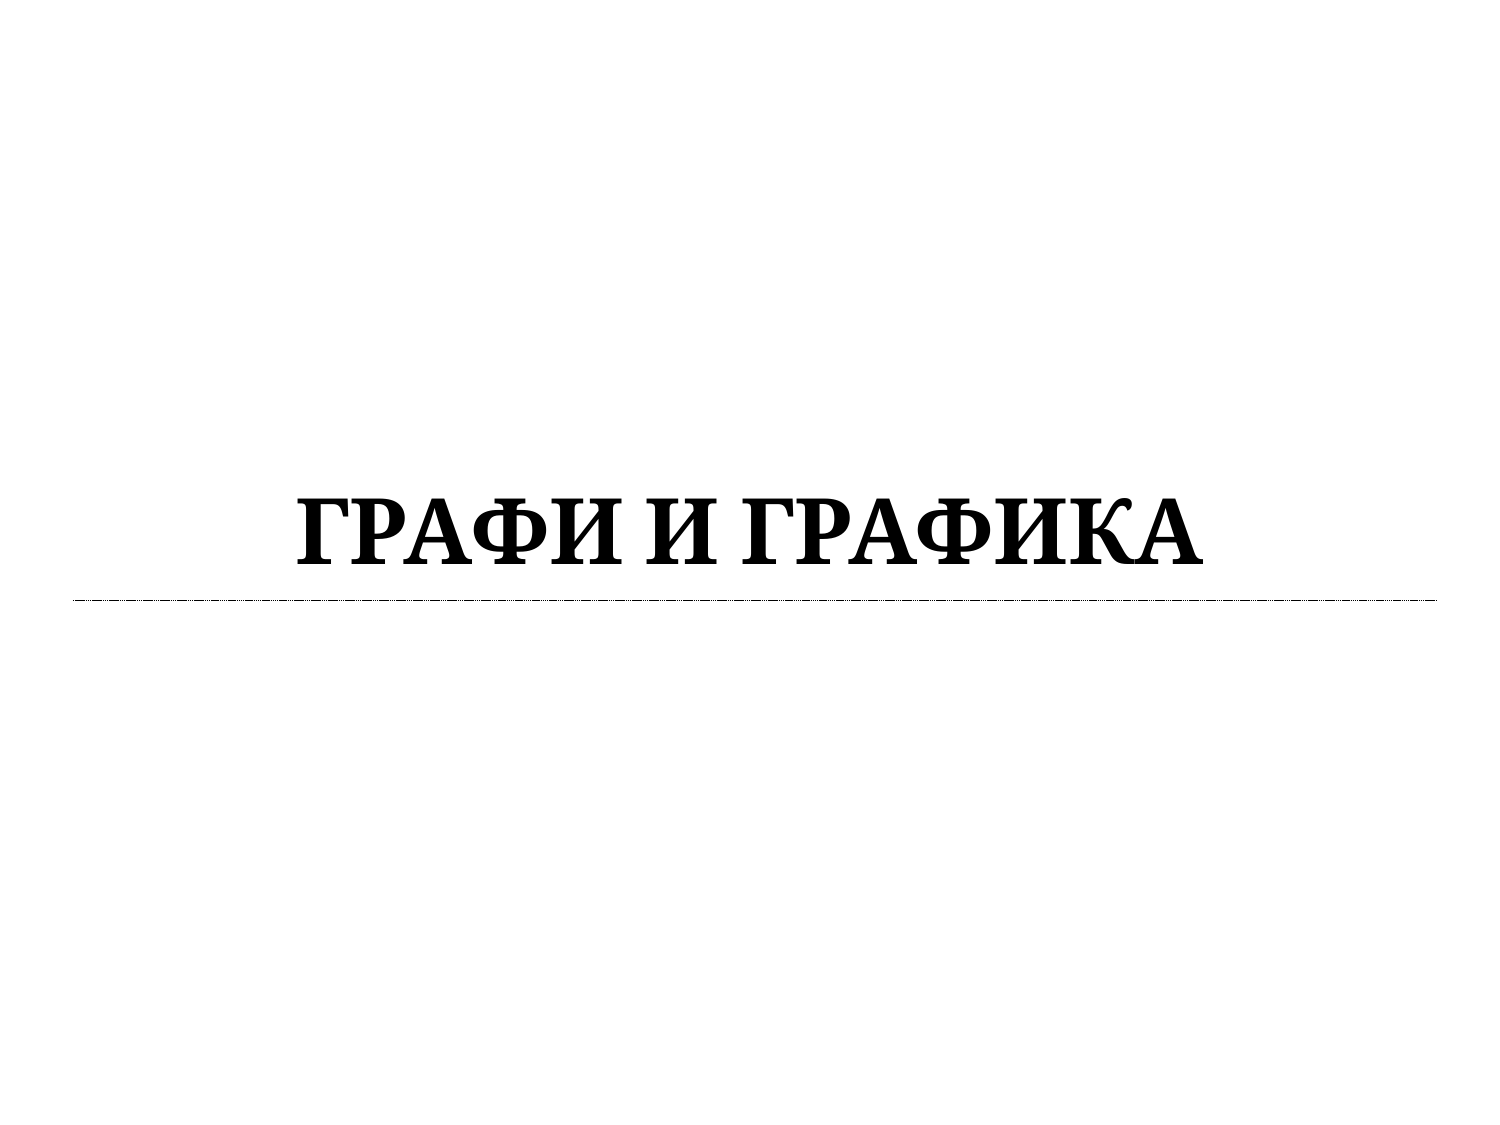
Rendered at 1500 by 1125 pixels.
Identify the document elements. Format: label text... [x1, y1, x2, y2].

title Графи и графика [0, 346, 1500, 594]
